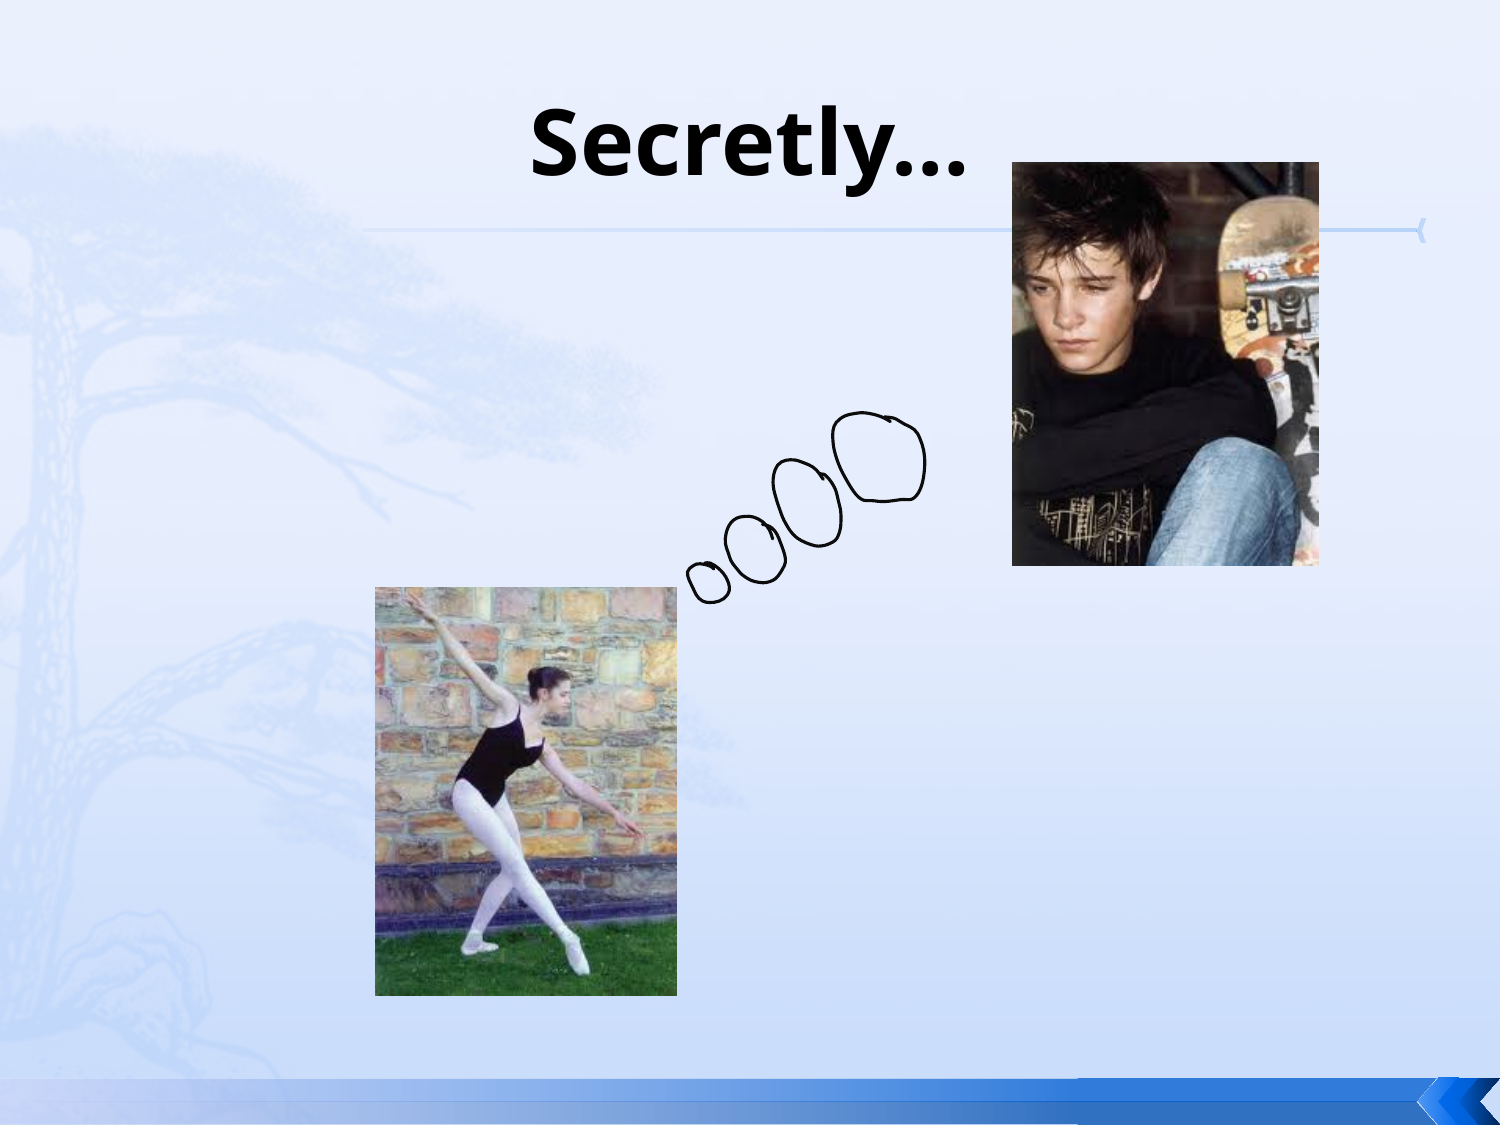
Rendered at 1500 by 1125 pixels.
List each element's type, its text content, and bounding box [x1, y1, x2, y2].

title Secretly… [75, 45, 1425, 233]
picture [1011, 161, 1320, 567]
picture [374, 586, 677, 996]
